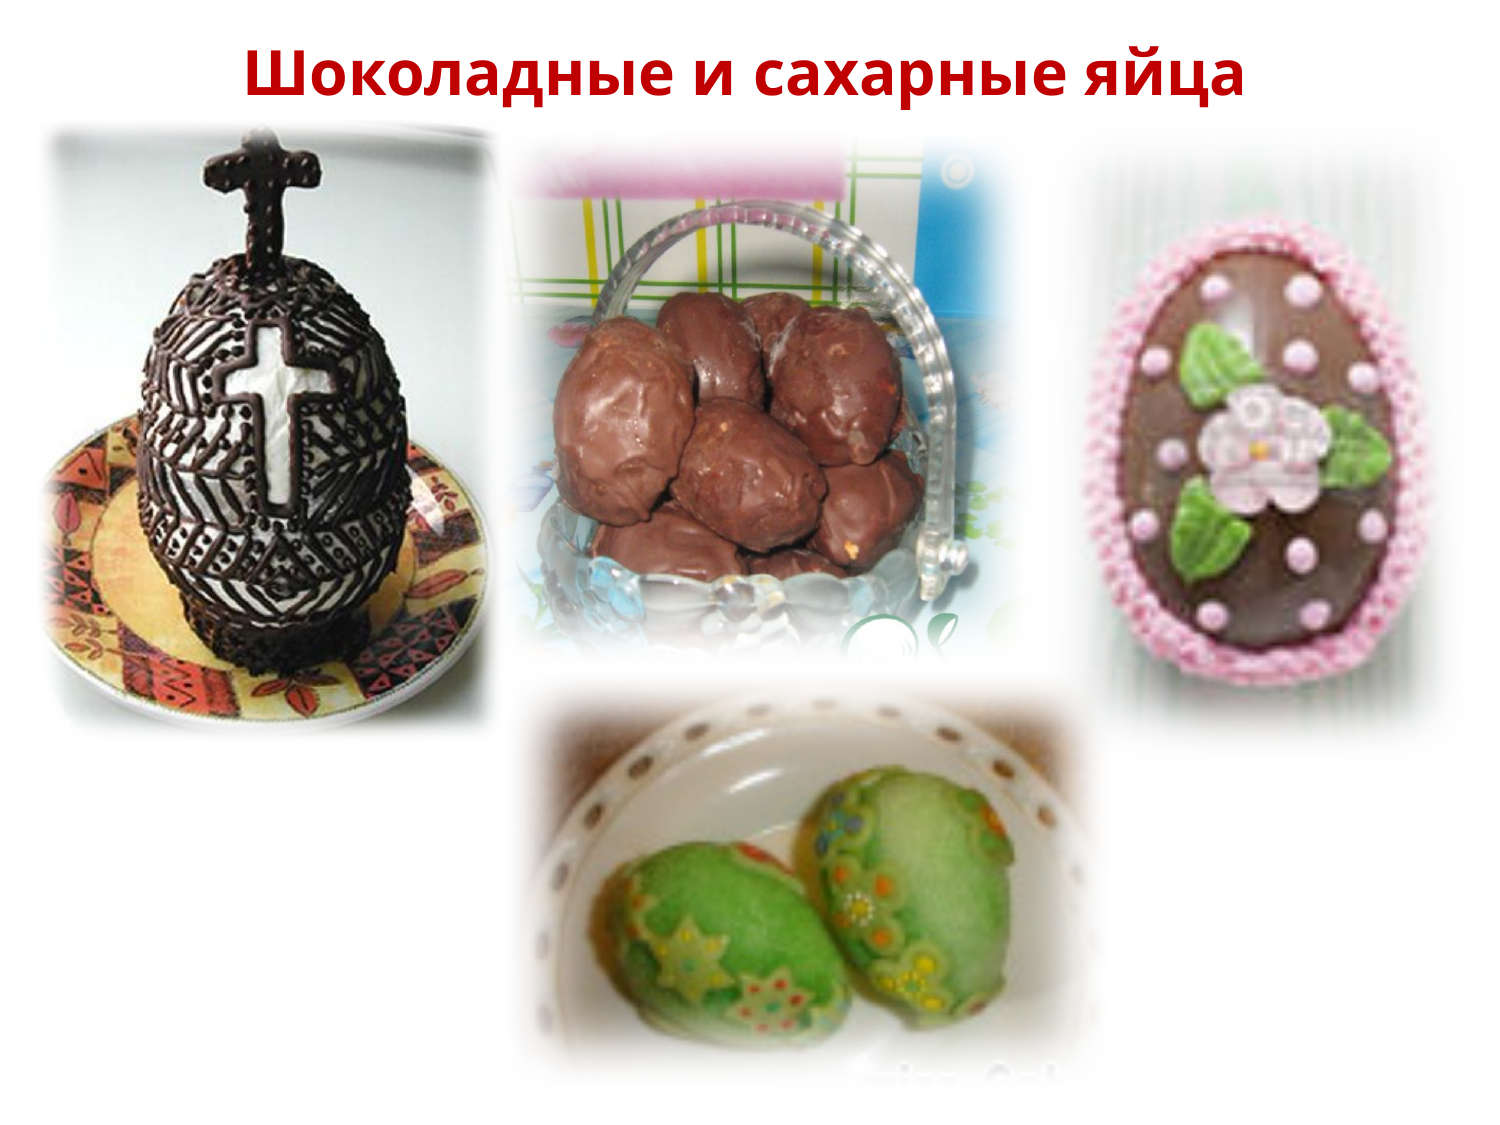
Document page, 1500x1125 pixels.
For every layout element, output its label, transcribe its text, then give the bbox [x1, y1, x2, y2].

title Шоколадные и сахарные яйца [70, 46, 1421, 136]
picture [34, 116, 1473, 1091]
